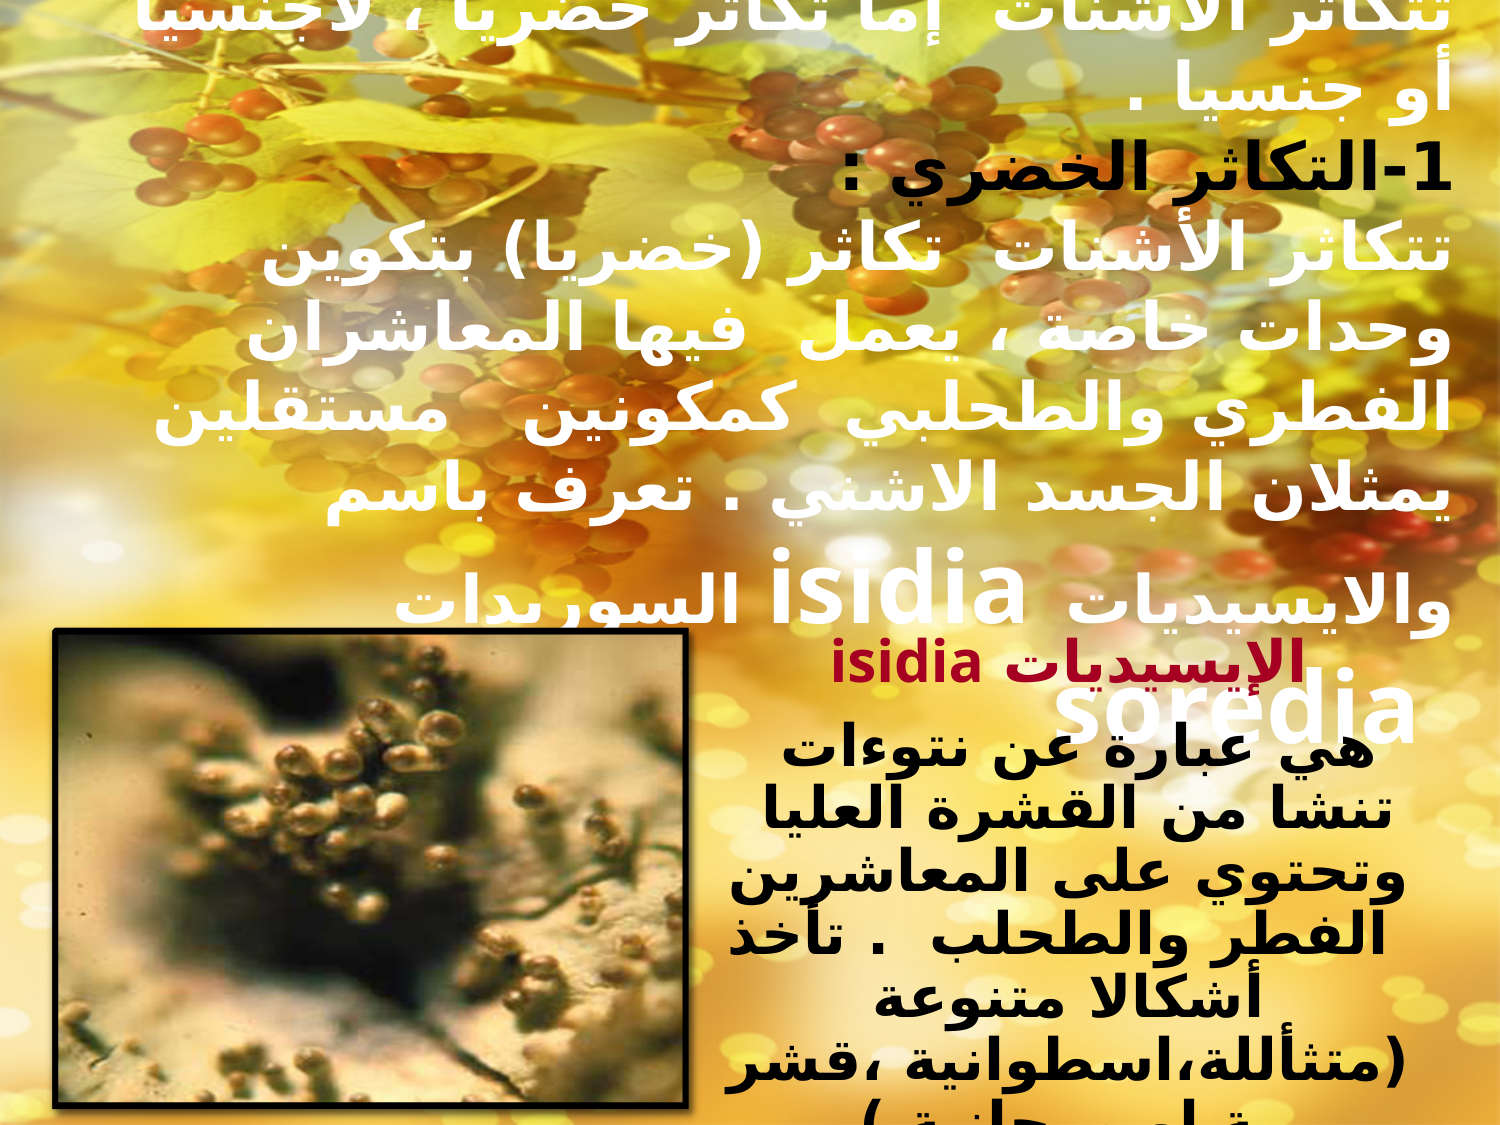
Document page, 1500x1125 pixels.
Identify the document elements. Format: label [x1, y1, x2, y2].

text_box [46, 620, 704, 1125]
text_box [483, 345, 1411, 1055]
list [0, 0, 1500, 1125]
